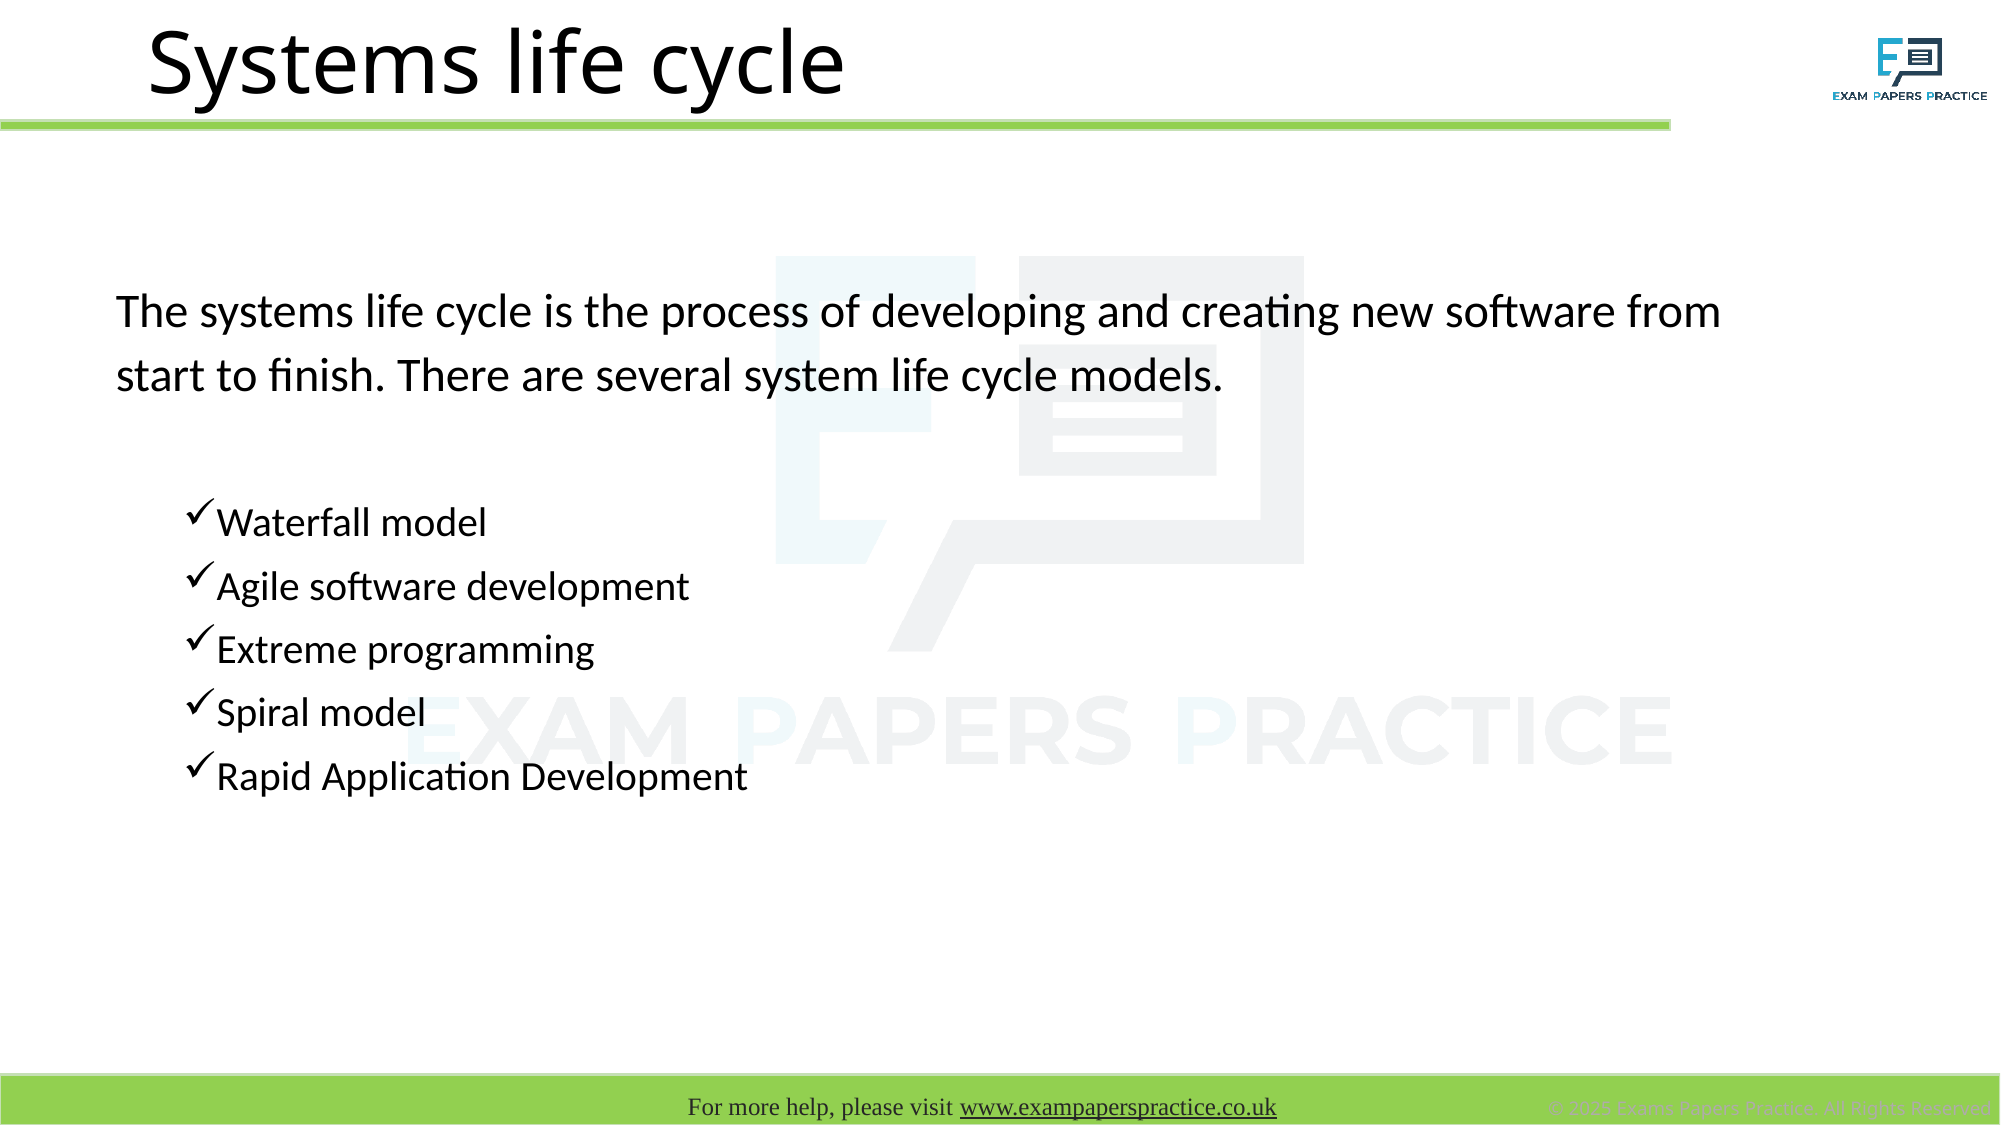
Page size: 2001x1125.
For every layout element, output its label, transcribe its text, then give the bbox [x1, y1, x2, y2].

list The systems life cycle is the process of developing and creating new software from start to finish. There are several system life cycle models. Waterfall model Agile software development Extreme programming Spiral model Rapid Application Development [100, 265, 1826, 947]
title Systems life cycle [132, 11, 1858, 121]
